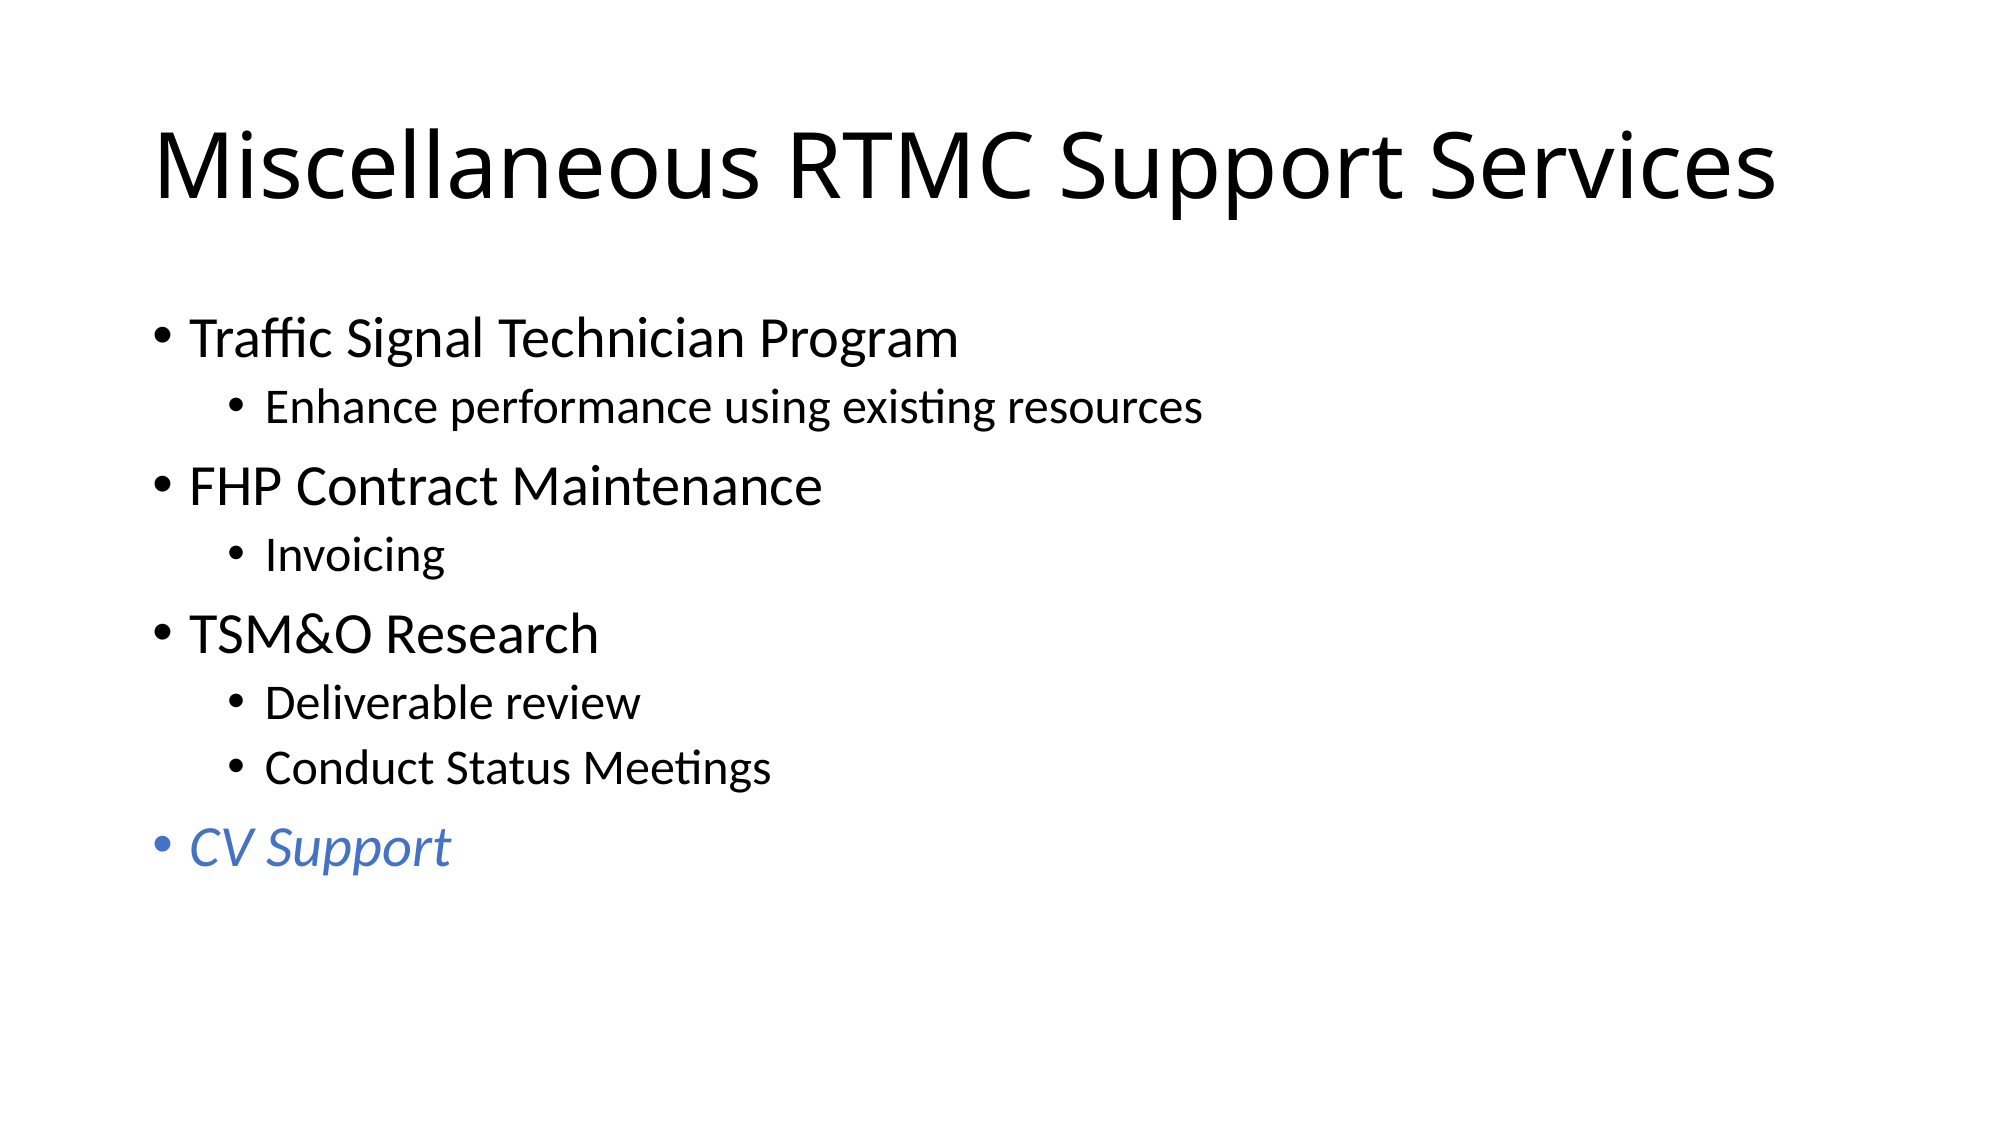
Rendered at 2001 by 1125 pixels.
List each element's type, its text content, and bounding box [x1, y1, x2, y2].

list Traffic Signal Technician Program Enhance performance using existing resources FHP Contract Maintenance Invoicing TSM&O Research Deliverable review Conduct Status Meetings CV Support [137, 299, 1863, 1014]
title Miscellaneous RTMC Support Services [137, 59, 1863, 278]
